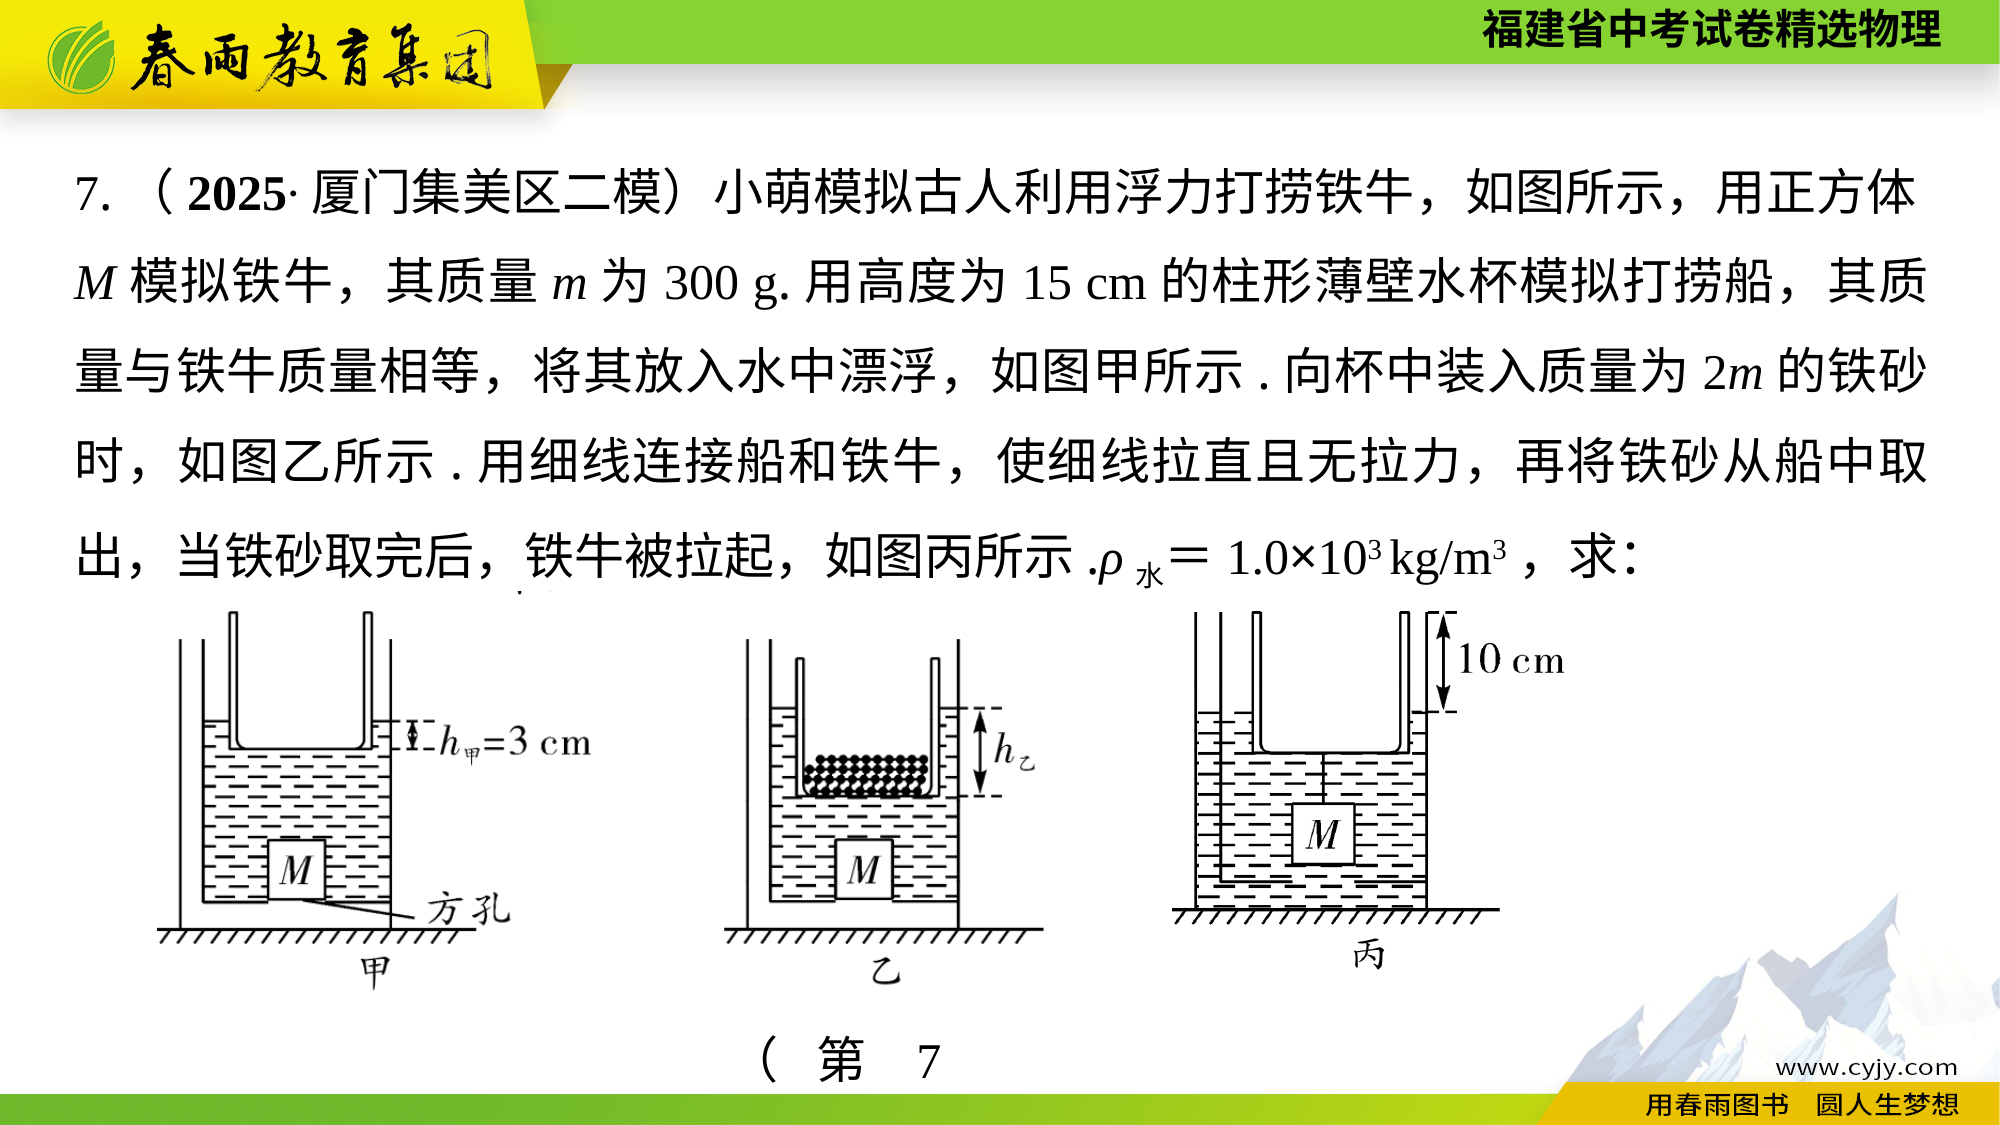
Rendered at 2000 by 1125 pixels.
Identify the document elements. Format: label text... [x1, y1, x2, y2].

picture [0, 0, 2000, 1125]
list 7.（2025∙厦门集美区二模）小萌模拟古人利用浮力打捞铁牛，如图所示，用正方体M模拟铁牛，其质量m为300 g.用高度为15 cm的柱形薄壁水杯模拟打捞船，其质量与铁牛质量相等，将其放入水中漂浮，如图甲所示.向杯中装入质量为2m的铁砂时，如图乙所示.用细线连接船和铁牛，使细线拉直且无拉力，再将铁砂从船中取出，当铁砂取完后，铁牛被拉起，如图丙所示.ρ水＝1.0×103 kg/m3，求： [59, 122, 1944, 592]
text_box （第7题） [713, 1001, 968, 1096]
